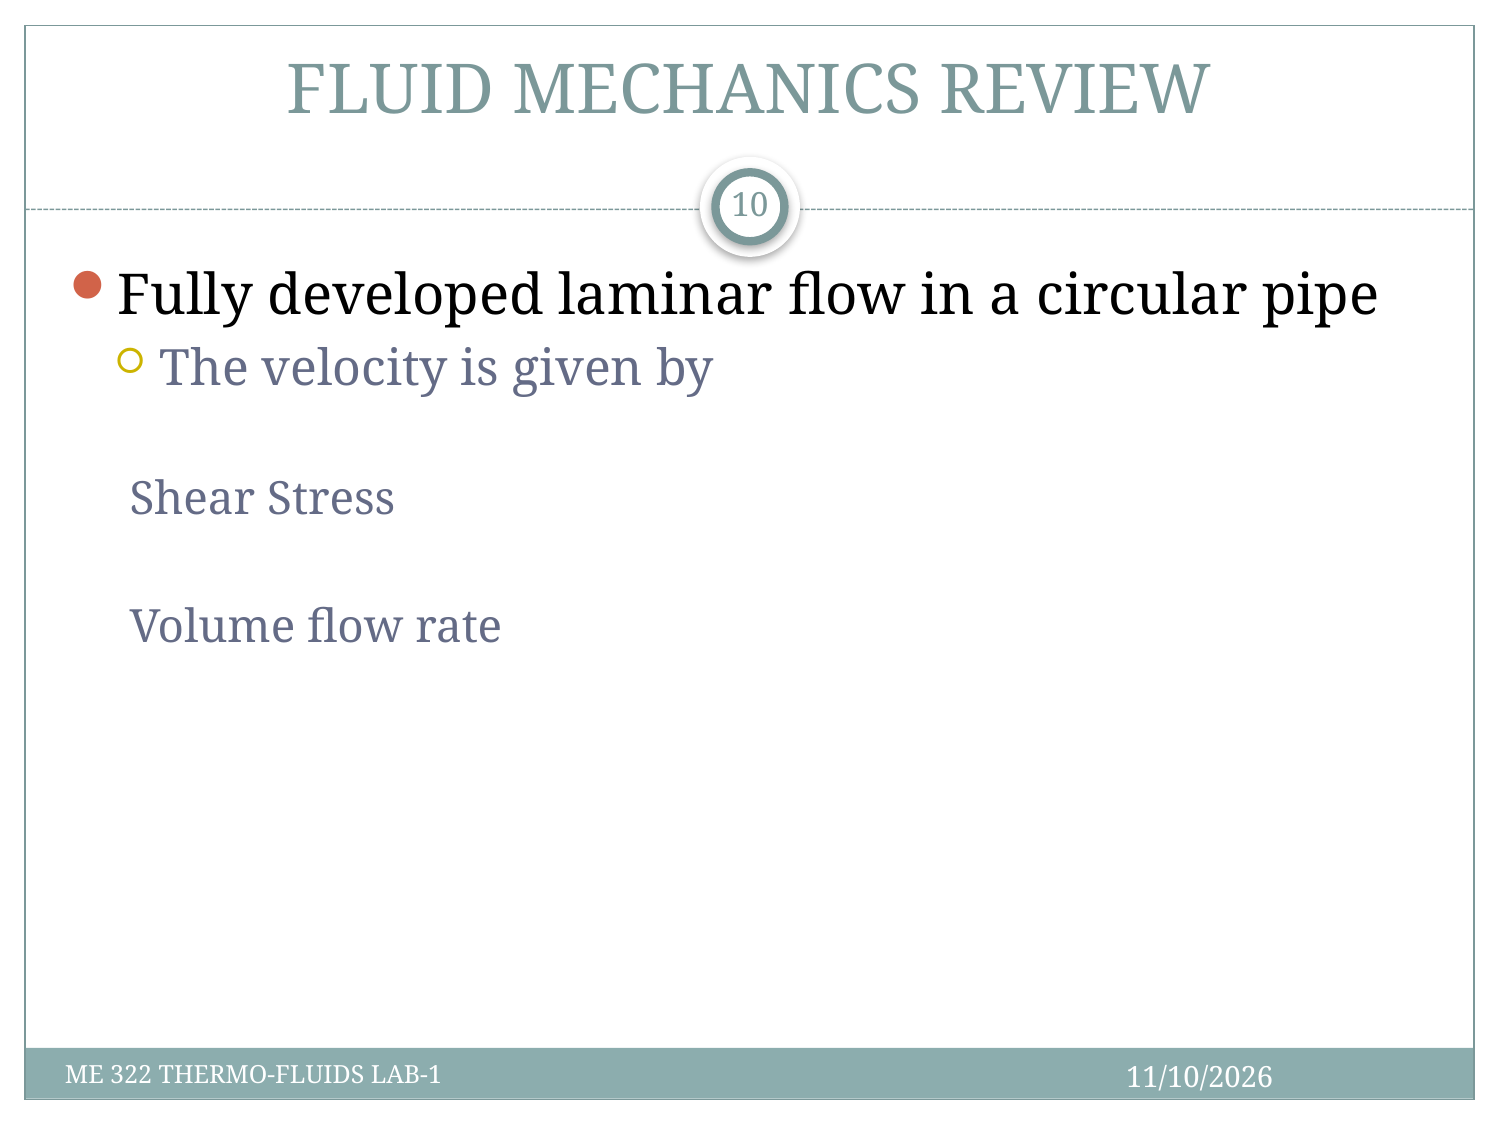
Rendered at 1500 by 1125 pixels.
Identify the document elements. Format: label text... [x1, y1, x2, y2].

title FLUID MECHANICS REVIEW [49, 37, 1450, 162]
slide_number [950, 1050, 1450, 1111]
footer ME 322 THERMO-FLUIDS LAB-1 [50, 1051, 638, 1112]
slide_number 10 [712, 169, 788, 243]
